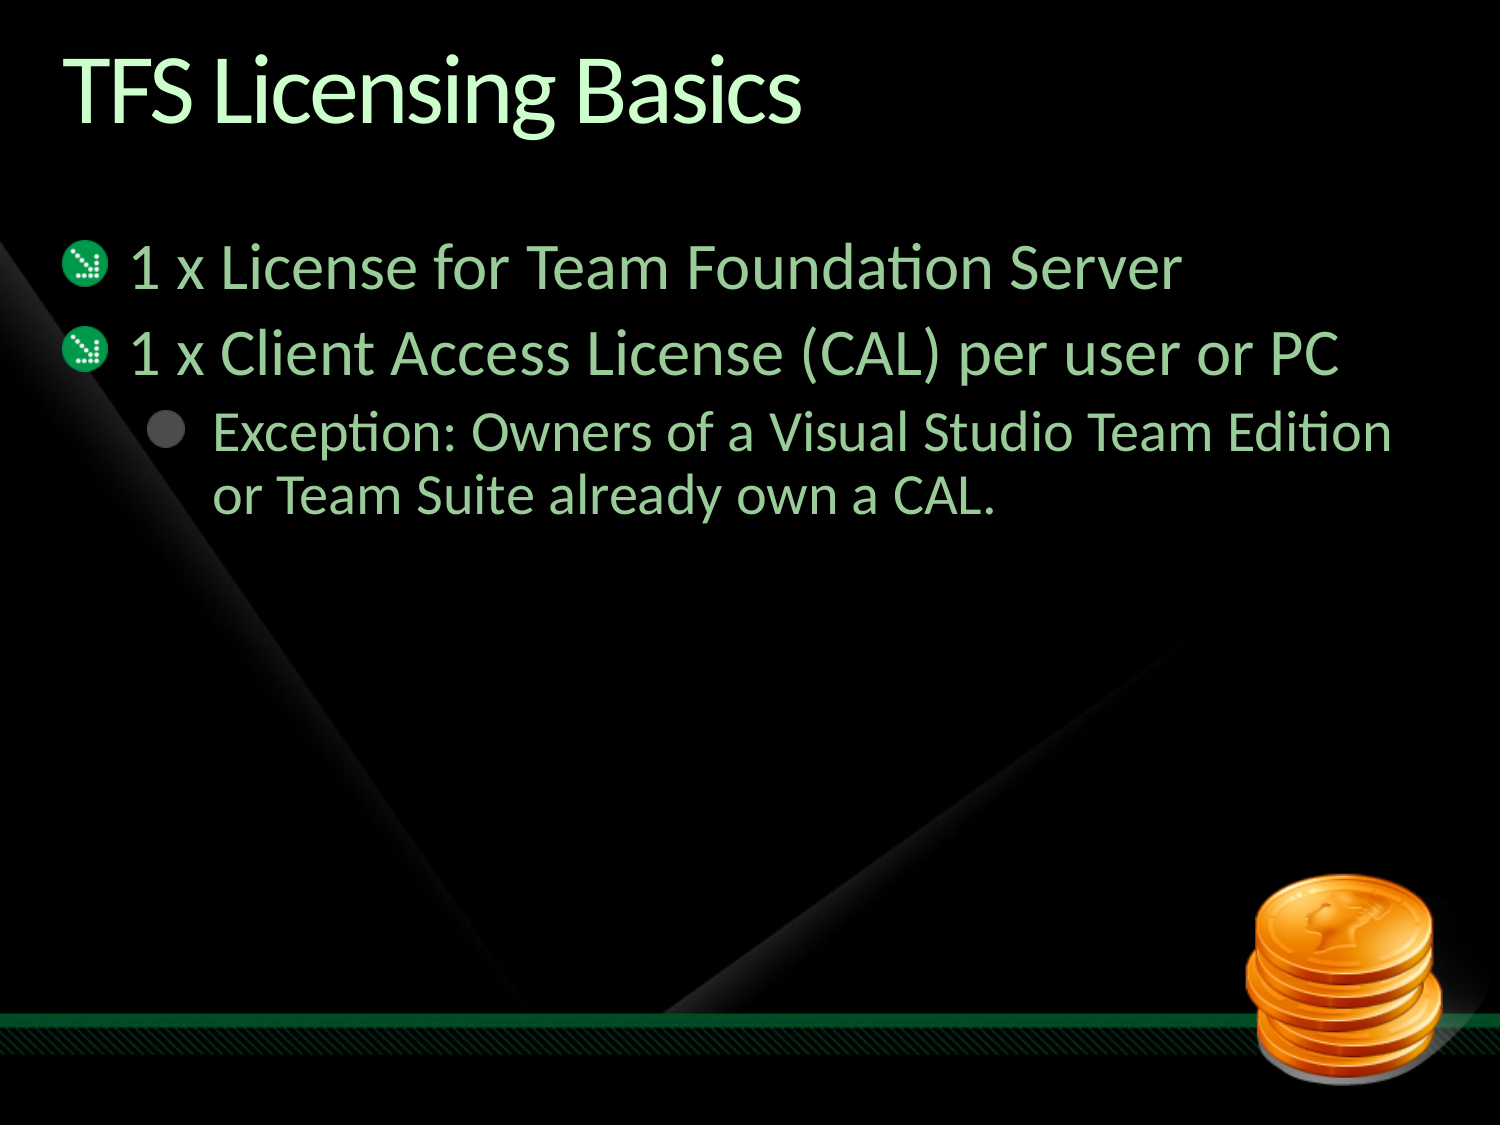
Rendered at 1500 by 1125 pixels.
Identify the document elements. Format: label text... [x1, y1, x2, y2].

list 1 x License for Team Foundation Server 1 x Client Access License (CAL) per user or PC Exception: Owners of a Visual Studio Team Edition or Team Suite already own a CAL. [62, 232, 1439, 630]
picture [0, 0, 1500, 1125]
title TFS Licensing Basics [62, 37, 1438, 147]
